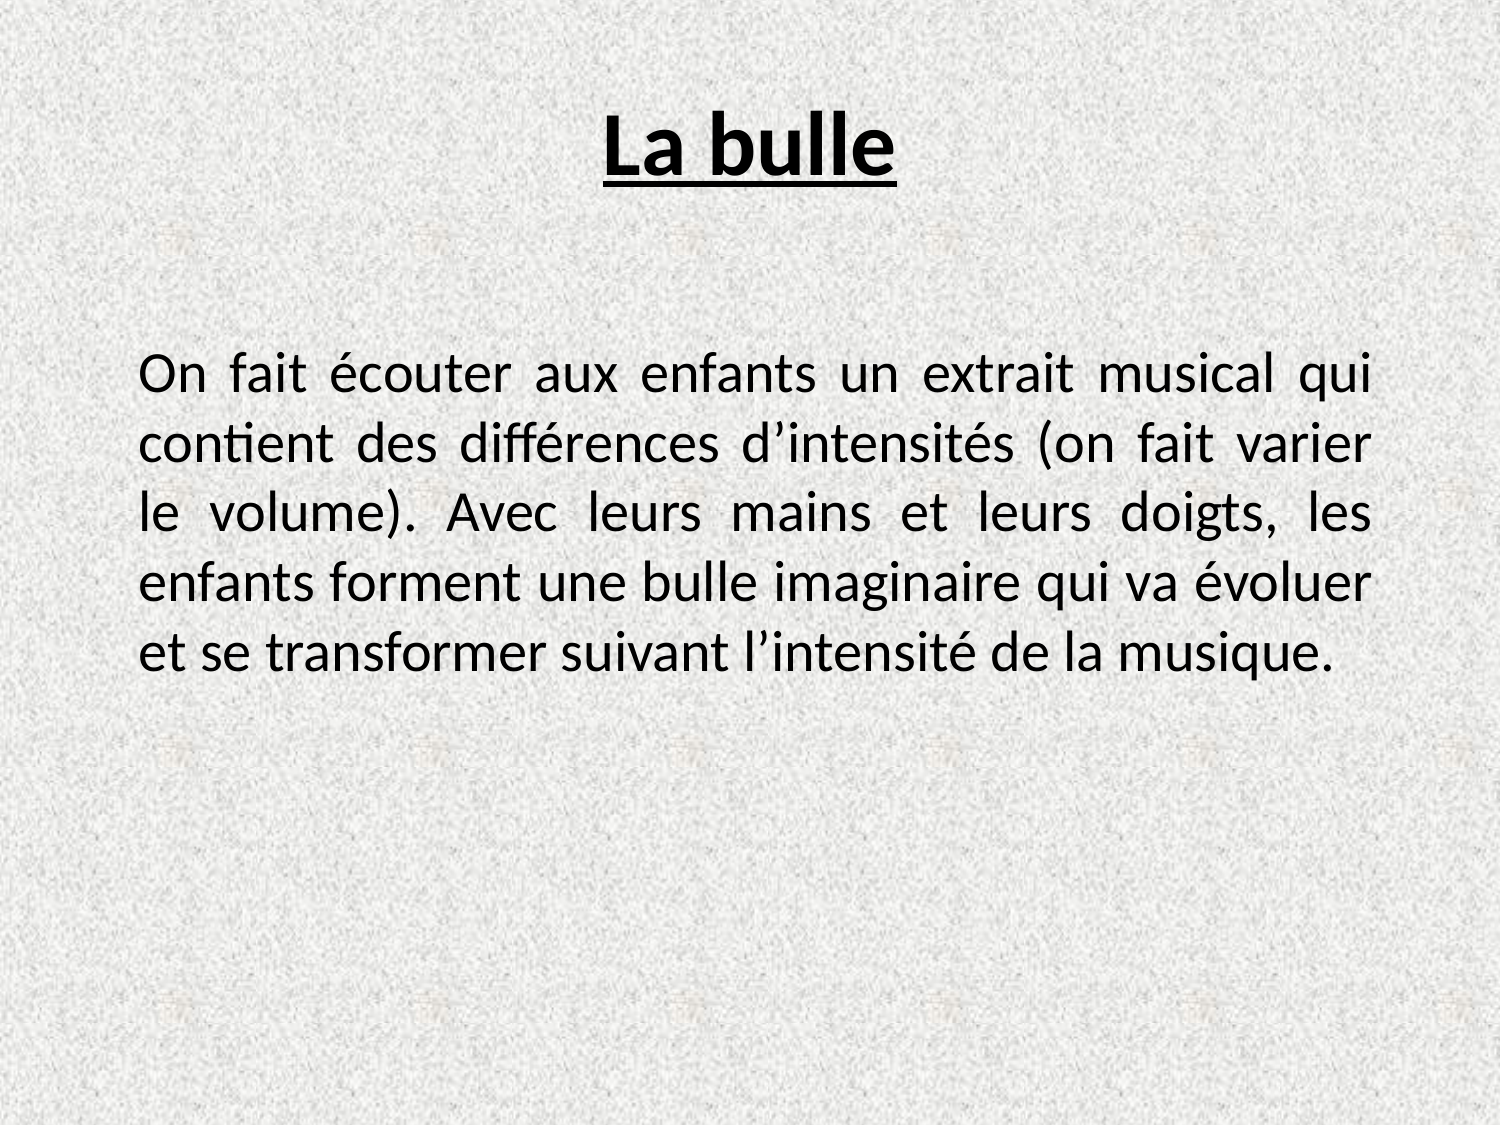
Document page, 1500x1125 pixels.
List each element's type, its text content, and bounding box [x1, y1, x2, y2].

text_box On fait écouter aux enfants un extrait musical qui contient des différences d’intensités (on fait varier le volume). Avec leurs mains et leurs doigts, les enfants forment une bulle imaginaire qui va évoluer et se transformer suivant l’intensité de la musique. [123, 326, 1388, 691]
title La bulle [75, 45, 1425, 233]
picture [0, 0, 1500, 1125]
